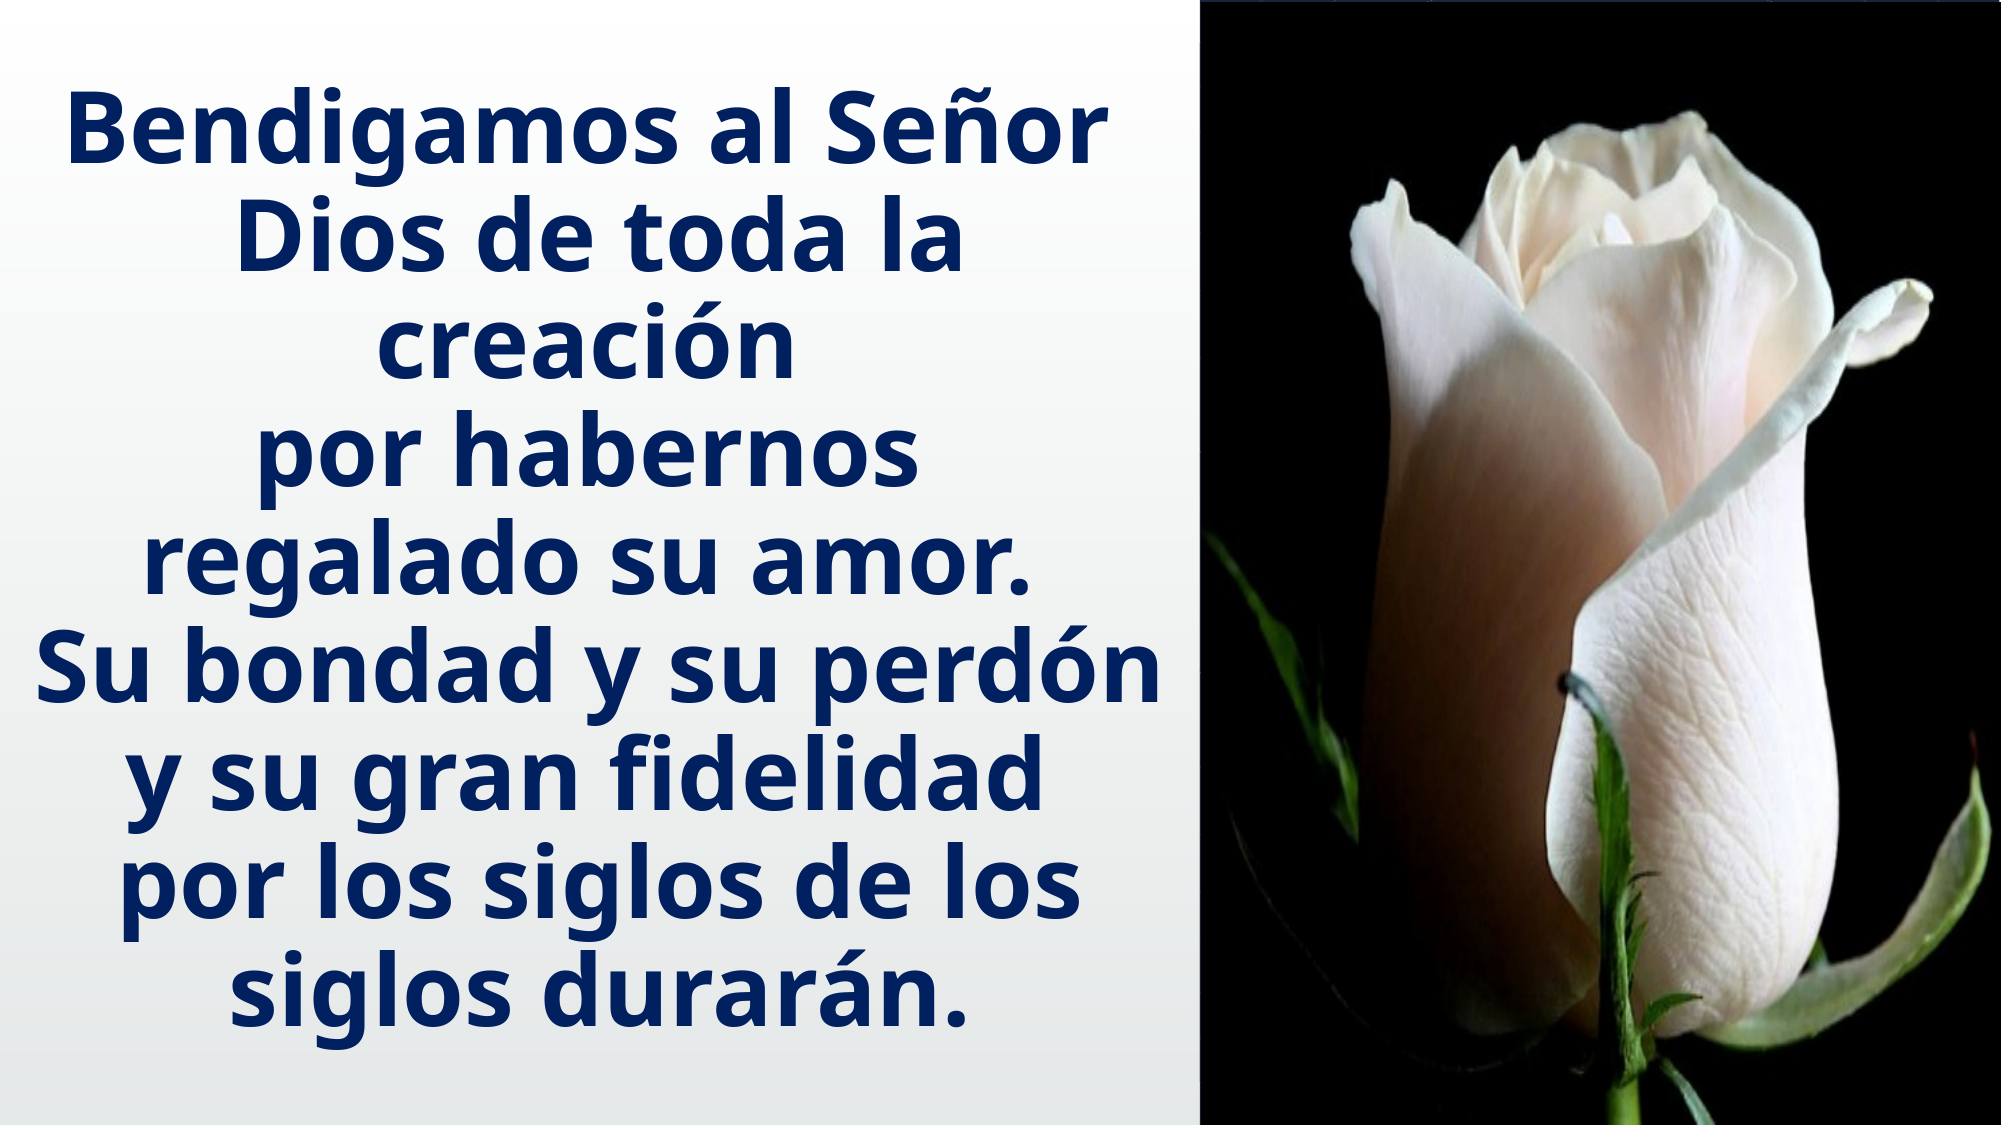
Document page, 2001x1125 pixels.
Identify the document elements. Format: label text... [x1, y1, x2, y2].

title Bendigamos al Señor Dios de toda la creación por habernos regalado su amor. Su bondad y su perdón y su gran fidelidad por los siglos de los siglos durarán. [0, 0, 1201, 1125]
picture [1200, 1, 2001, 1125]
